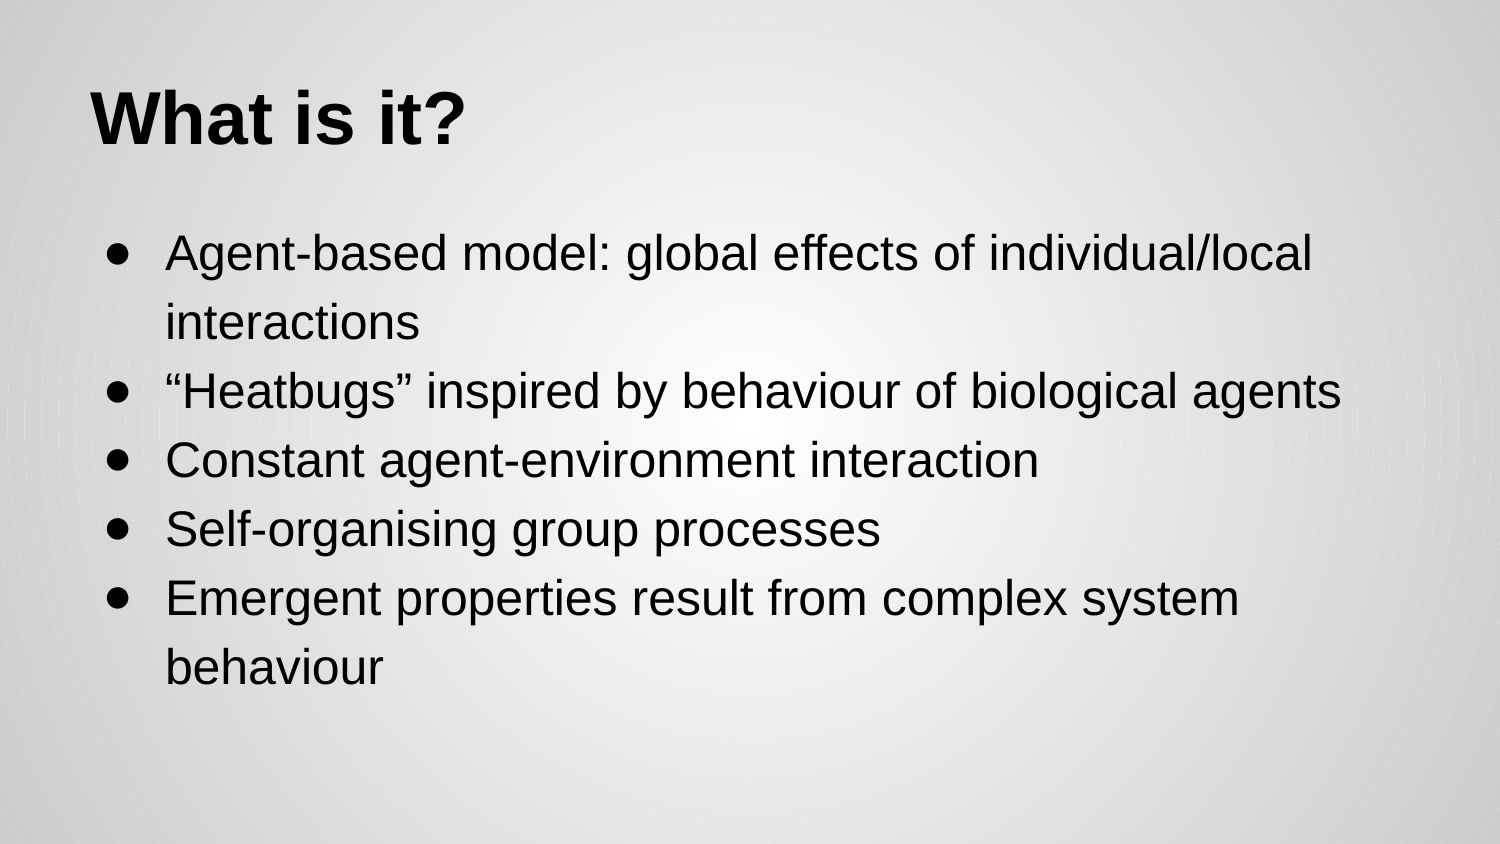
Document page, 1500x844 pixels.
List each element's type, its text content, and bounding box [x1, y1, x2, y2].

list Agent-based model: global effects of individual/local interactions “Heatbugs” inspired by behaviour of biological agents Constant agent-environment interaction Self-organising group processes Emergent properties result from complex system behaviour [75, 196, 1425, 808]
title What is it? [75, 33, 1425, 175]
